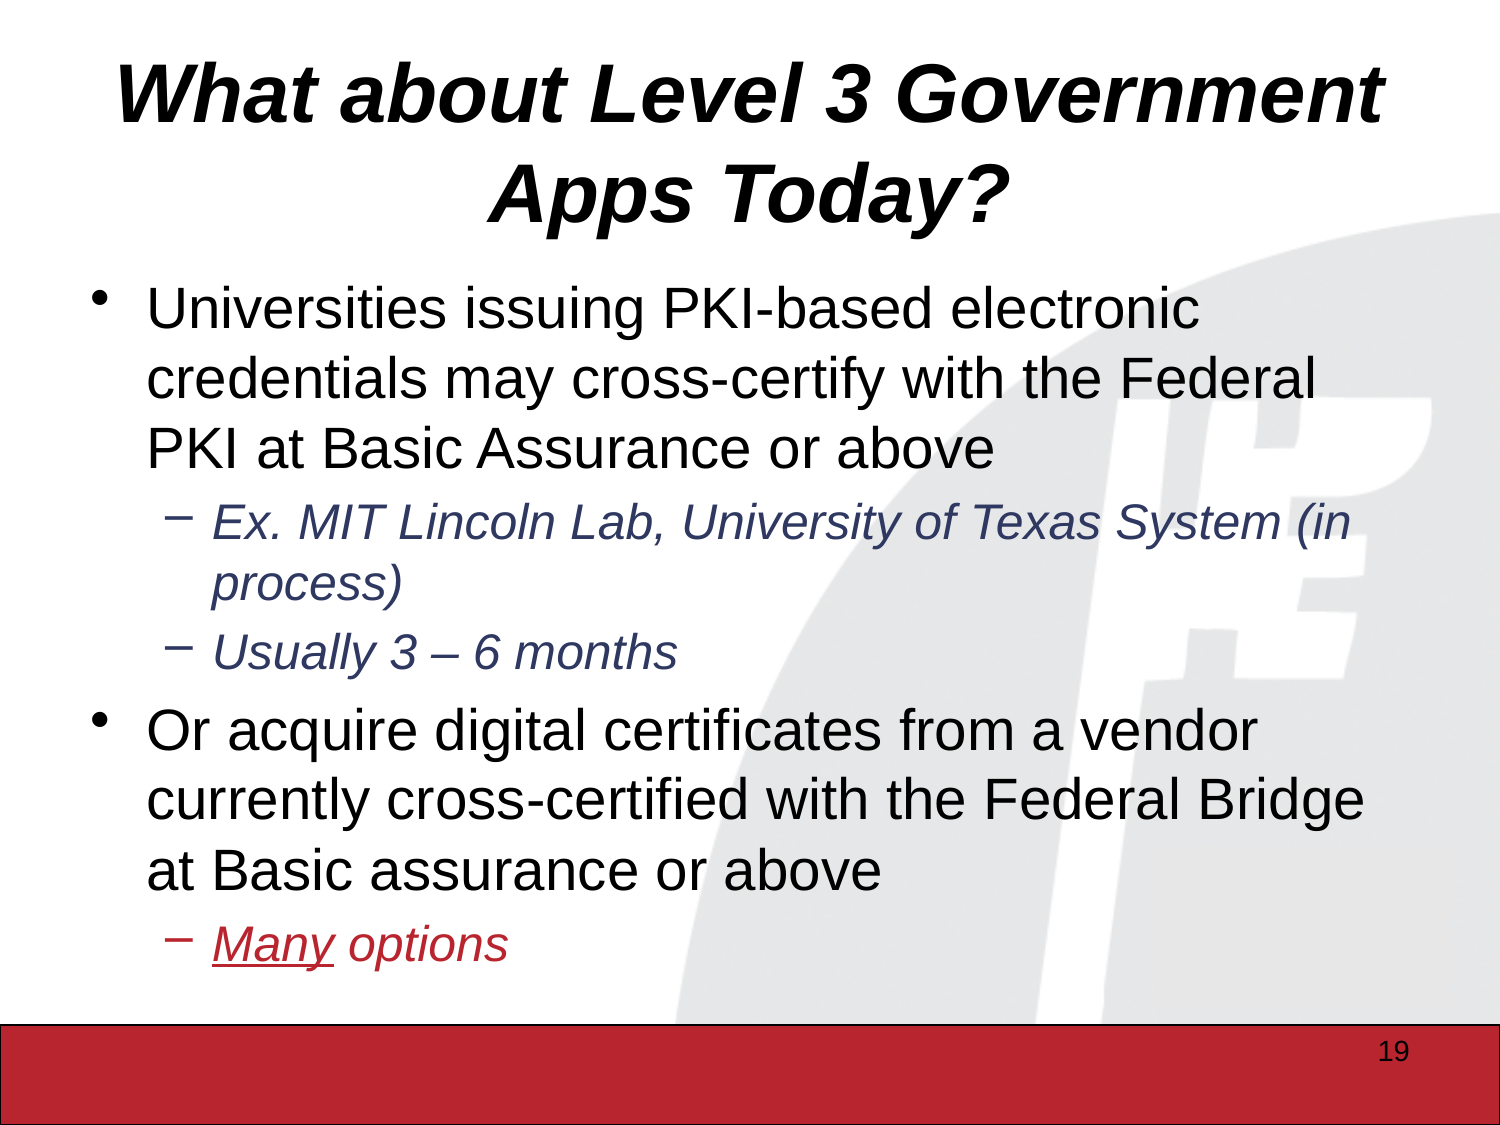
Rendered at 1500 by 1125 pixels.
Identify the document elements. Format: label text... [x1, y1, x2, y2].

picture [675, 212, 1500, 1024]
list Universities issuing PKI-based electronic credentials may cross-certify with the Federal PKI at Basic Assurance or above Ex. MIT Lincoln Lab, University of Texas System (in process) Usually 3 – 6 months Or acquire digital certificates from a vendor currently cross-certified with the Federal Bridge at Basic assurance or above Many options [75, 262, 1425, 1005]
slide_number 19 [1074, 1024, 1425, 1103]
title What about Level 3 Government Apps Today? [75, 45, 1425, 233]
